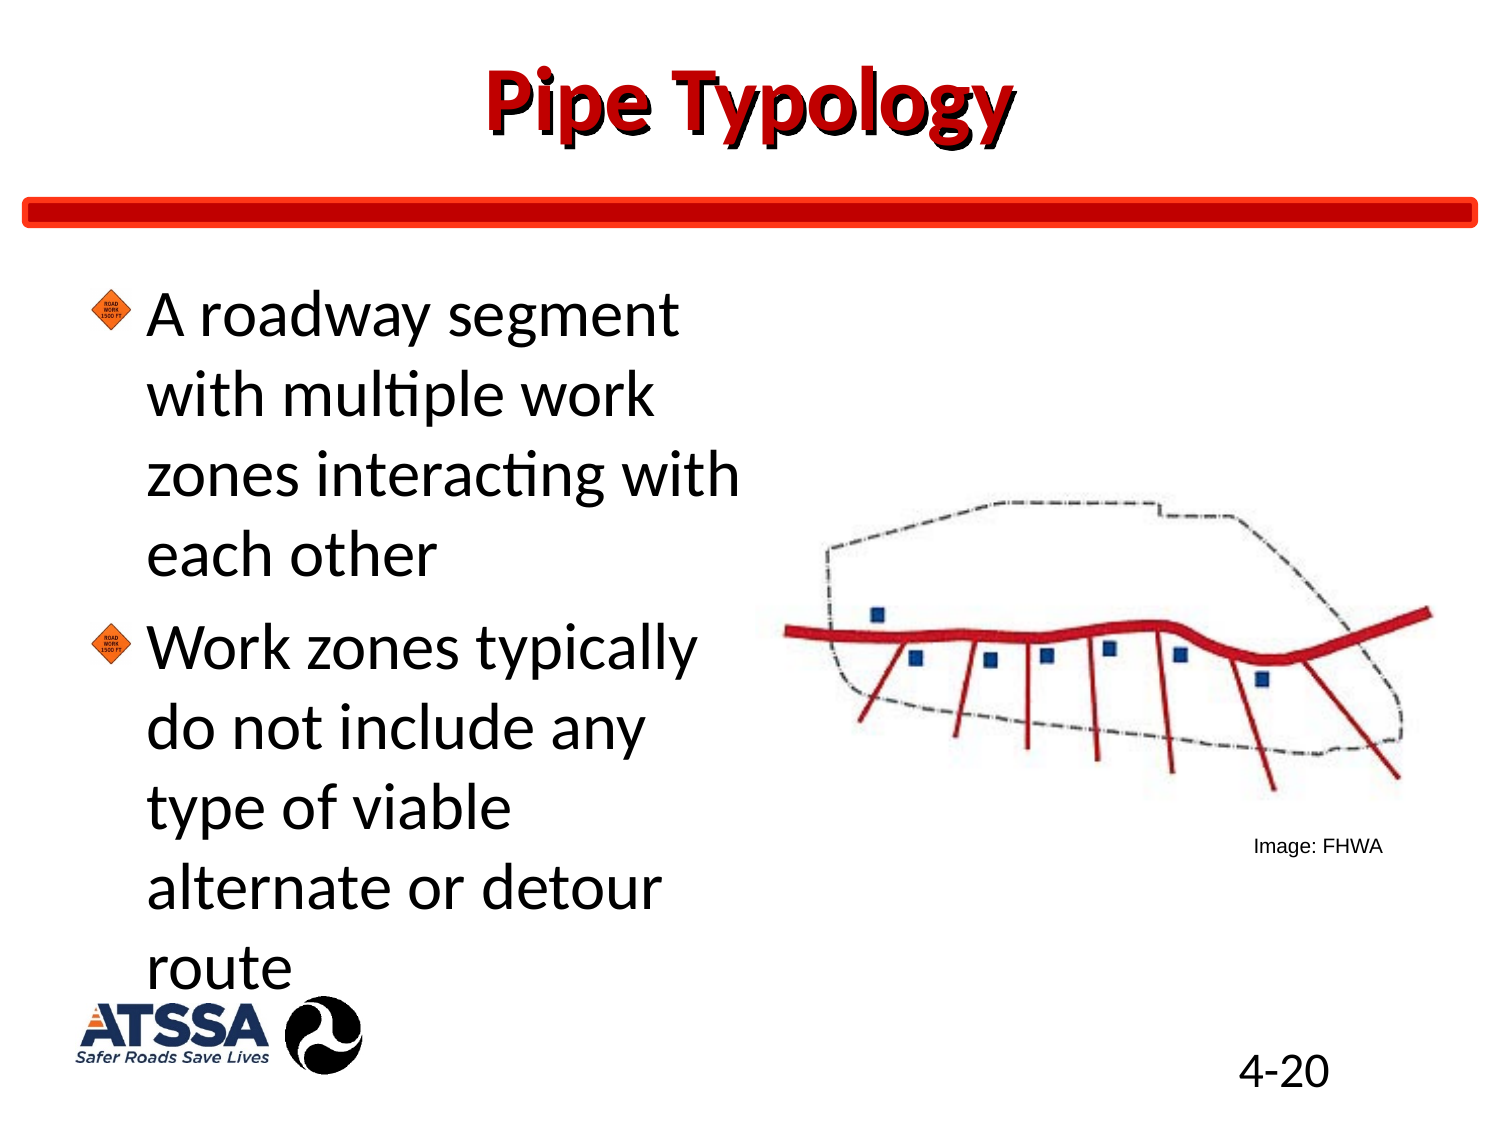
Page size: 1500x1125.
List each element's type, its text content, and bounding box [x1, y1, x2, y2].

picture [75, 1026, 269, 1063]
picture [276, 1026, 370, 1077]
picture [90, 622, 132, 665]
title Pipe Typology [0, 0, 1500, 188]
list A roadway segment with multiple work zones interacting with each other Work zones typically do not include any type of viable alternate or detour route [74, 262, 776, 1026]
picture [755, 341, 1464, 947]
picture [90, 288, 132, 331]
